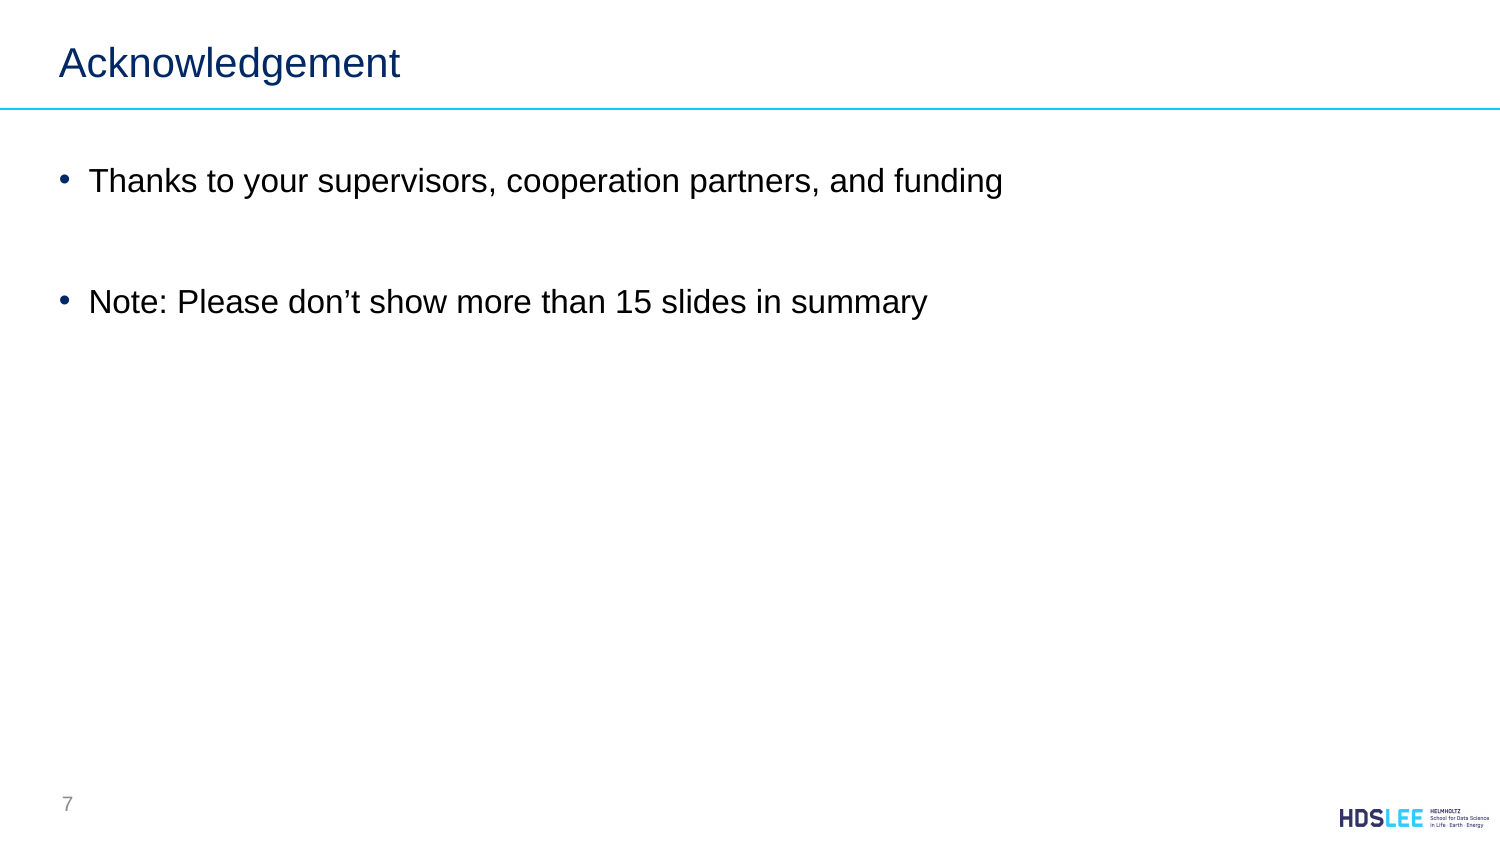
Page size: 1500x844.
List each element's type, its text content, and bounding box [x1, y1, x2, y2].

title Acknowledgement [59, 36, 1441, 97]
text_box 7 [47, 782, 385, 828]
list Thanks to your supervisors, cooperation partners, and funding Note: Please don’t show more than 15 slides in summary [58, 161, 1436, 777]
picture [1340, 809, 1489, 828]
